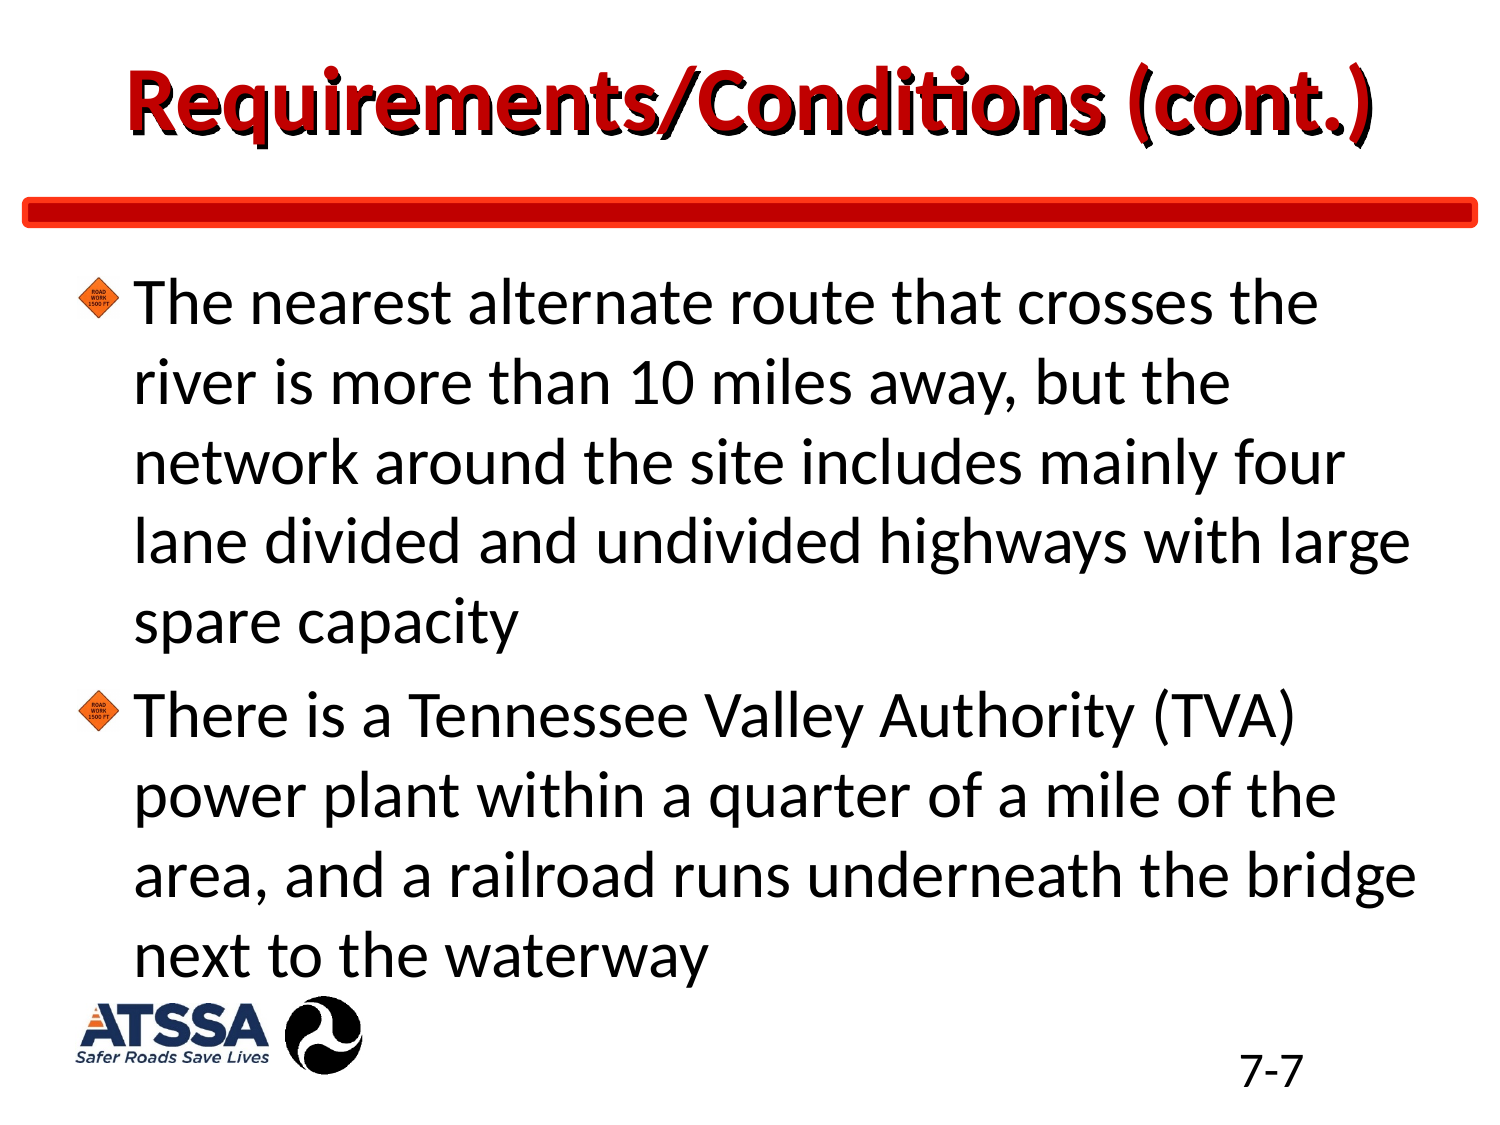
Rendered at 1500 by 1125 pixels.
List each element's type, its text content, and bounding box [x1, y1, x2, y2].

picture [77, 689, 120, 732]
picture [276, 989, 370, 1077]
picture [75, 1003, 269, 1063]
list The nearest alternate route that crosses the river is more than 10 miles away, but the network around the site includes mainly four lane divided and undivided highways with large spare capacity There is a Tennessee Valley Authority (TVA) power plant within a quarter of a mile of the area, and a railroad runs underneath the bridge next to the waterway [62, 249, 1451, 988]
title Requirements/Conditions (cont.) [0, 0, 1500, 188]
picture [77, 276, 120, 319]
